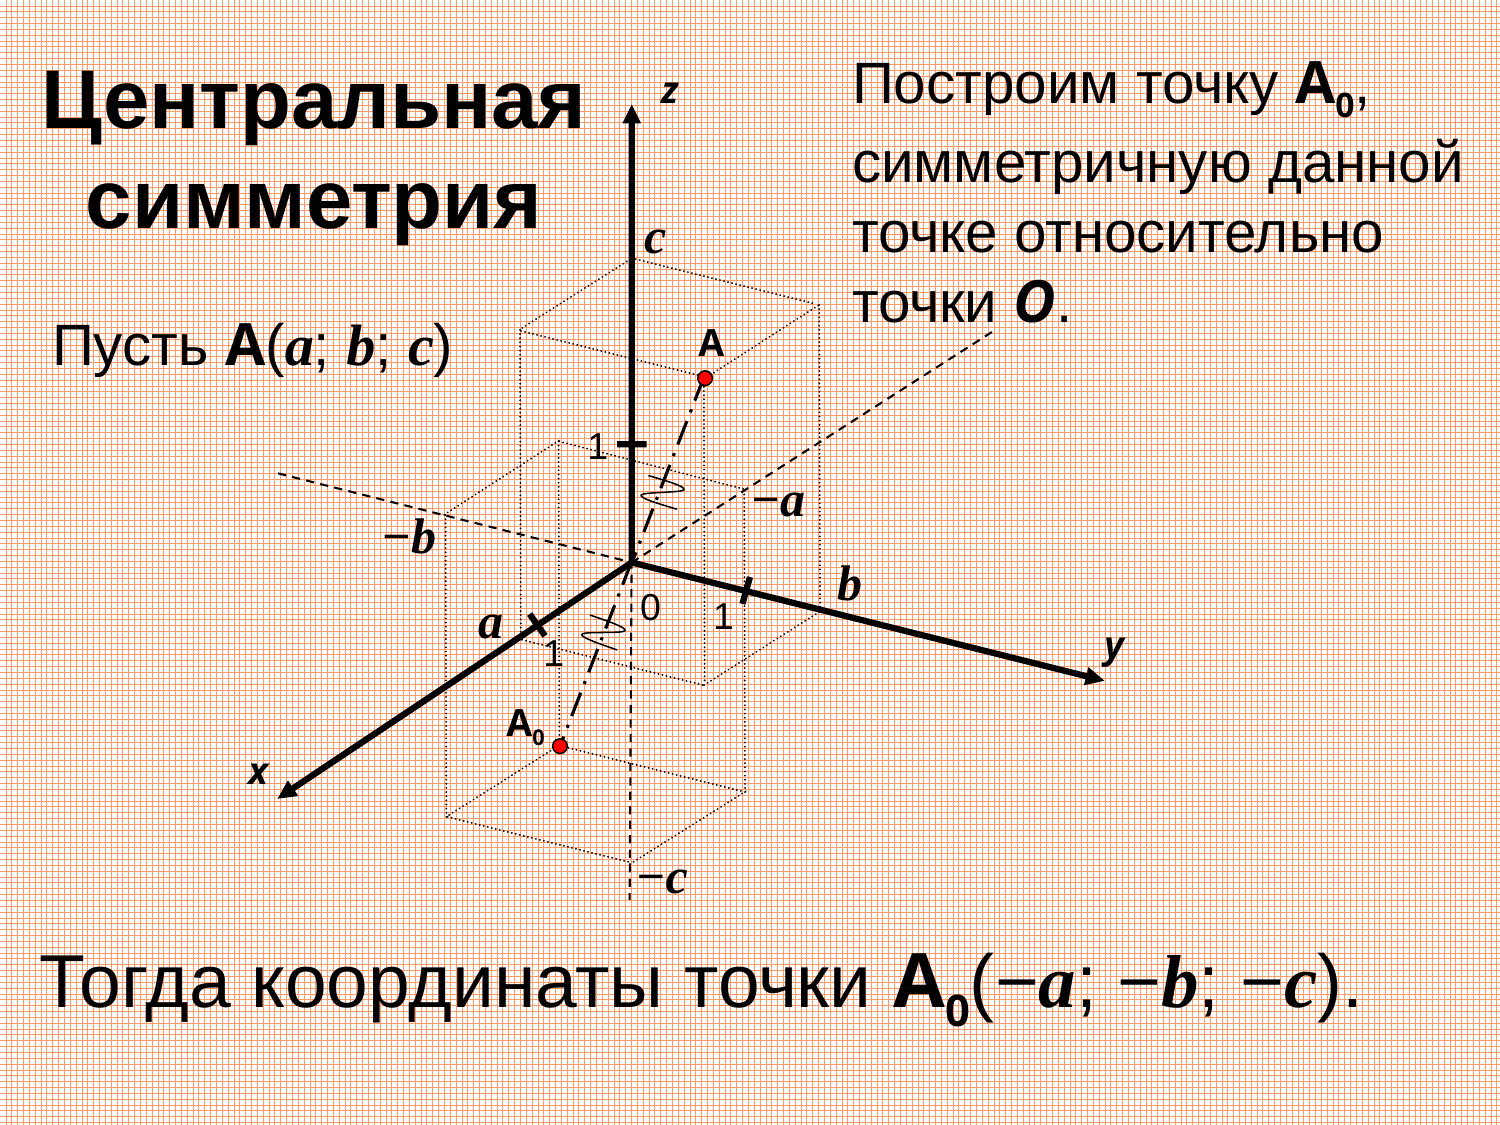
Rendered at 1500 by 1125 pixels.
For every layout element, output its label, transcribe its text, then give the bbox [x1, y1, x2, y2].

text_box 0 [625, 575, 678, 636]
text_box A [683, 311, 736, 372]
text_box [581, 615, 626, 650]
text_box z [646, 58, 713, 119]
text_box [625, 104, 638, 196]
text_box 1 [528, 621, 595, 682]
text_box b [822, 542, 882, 618]
text_box a [463, 580, 523, 656]
text_box 1 [698, 584, 765, 645]
text_box −c [620, 836, 717, 912]
text_box [853, 618, 1105, 684]
text_box 1 [572, 414, 640, 475]
text_box [697, 370, 713, 386]
text_box [640, 475, 685, 510]
text_box y [1089, 613, 1156, 674]
text_box A0 [491, 691, 566, 757]
text_box Пусть A(a; b; c) [37, 299, 475, 385]
text_box −a [735, 459, 824, 534]
text_box Центральная симметрия [24, 37, 604, 253]
text_box x [233, 739, 300, 800]
text_box c [629, 196, 689, 272]
text_box Построим точку A0, симметричную данной точке относительно точки O. [837, 37, 1500, 342]
text_box Тогда координаты точки A0(−a; −b; −c). [24, 924, 1475, 1043]
text_box −b [366, 496, 455, 571]
